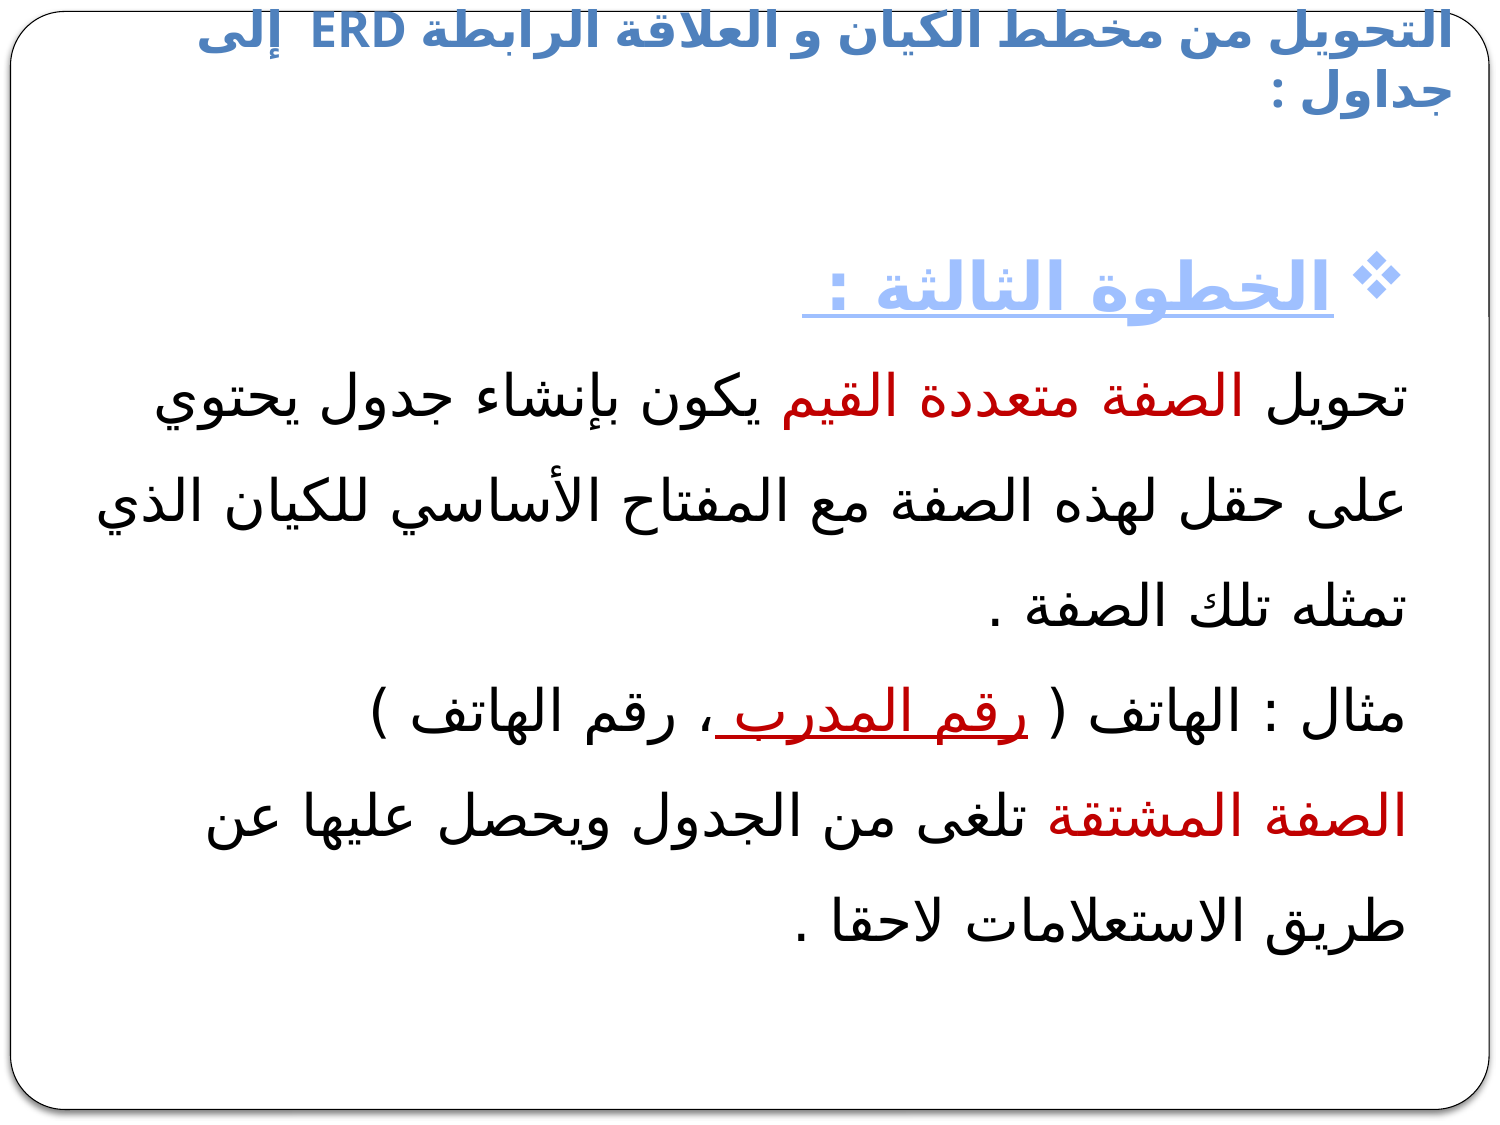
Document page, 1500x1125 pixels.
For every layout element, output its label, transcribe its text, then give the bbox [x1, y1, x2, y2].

text_box الخطوة الثالثة : تحويل الصفة متعددة القيم يكون بإنشاء جدول يحتوي على حقل لهذه الصفة مع المفتاح الأساسي للكيان الذي تمثله تلك الصفة . مثال : الهاتف ( رقم المدرب ، رقم الهاتف ) الصفة المشتقة تلغى من الجدول ويحصل عليها عن طريق الاستعلامات لاحقا . [76, 196, 1424, 961]
text_box التحويل من مخطط الكيان و العلاقة الرابطة ERD إلى جداول : [29, 25, 1471, 133]
